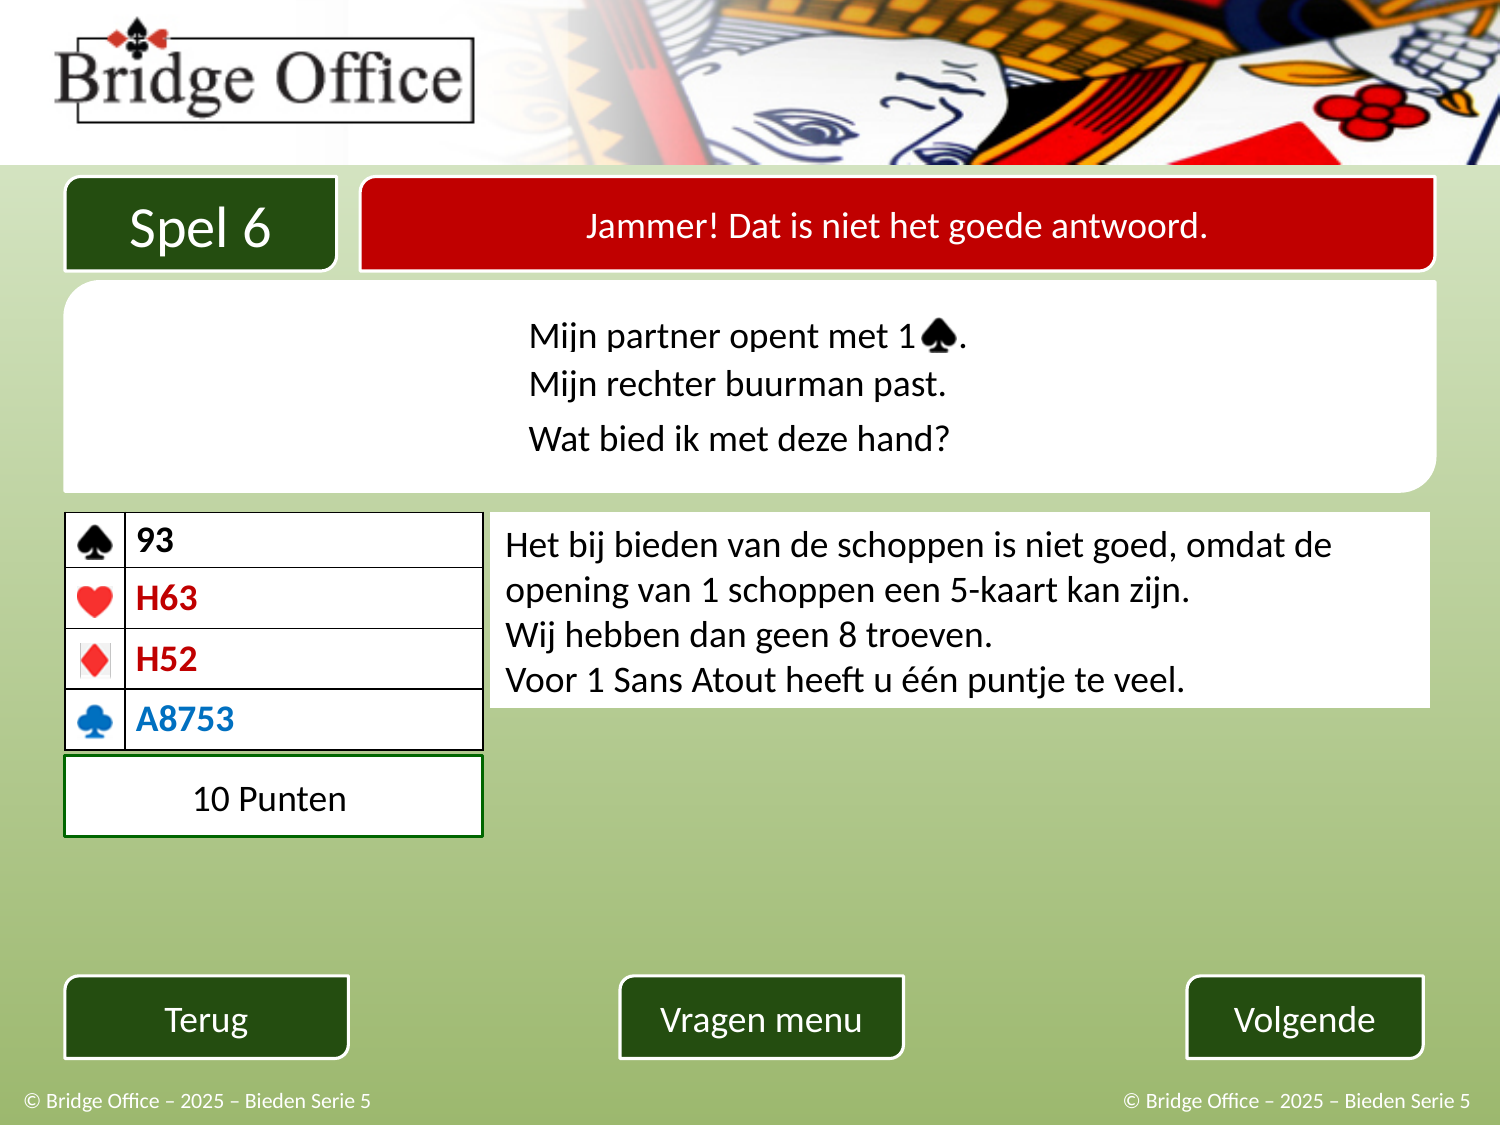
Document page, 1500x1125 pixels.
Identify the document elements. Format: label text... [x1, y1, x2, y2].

text_box © Bridge Office – 2025 – Bieden Serie 5 [1107, 1079, 1500, 1121]
picture [77, 524, 113, 561]
table_cell H52 [126, 629, 482, 688]
picture [920, 316, 957, 353]
text_box Volgende [1185, 974, 1425, 1061]
text_box 10 Punten [63, 754, 484, 838]
picture [77, 643, 113, 679]
table_cell [66, 690, 124, 749]
text_box [63, 280, 1437, 493]
text_box Wat bied ik met deze hand? [513, 406, 987, 467]
text_box Mijn rechter buurman past. [513, 352, 987, 406]
text_box Mijn partner opent met 1 . [513, 303, 1022, 364]
table_cell [66, 629, 124, 688]
table_cell [66, 568, 124, 628]
table_header 93 [126, 513, 482, 567]
picture [0, 0, 1500, 166]
picture [77, 585, 113, 618]
text_box Het bij bieden van de schoppen is niet goed, omdat de opening van 1 schoppen een 5-kaart kan zijn. Wij hebben dan geen 8 troeven. Voor 1 Sans Atout heeft u één puntje te veel. [490, 512, 1430, 708]
table_cell A8753 [126, 690, 482, 749]
text_box Jammer! Dat is niet het goede antwoord. [358, 179, 1437, 273]
table_header [66, 513, 124, 567]
table_cell H63 [126, 568, 482, 628]
text_box Spel 6 [63, 179, 339, 273]
text_box Vragen menu [618, 974, 906, 1061]
picture [77, 703, 113, 740]
text_box Terug [63, 974, 350, 1061]
text_box © Bridge Office – 2025 – Bieden Serie 5 [8, 1079, 393, 1121]
